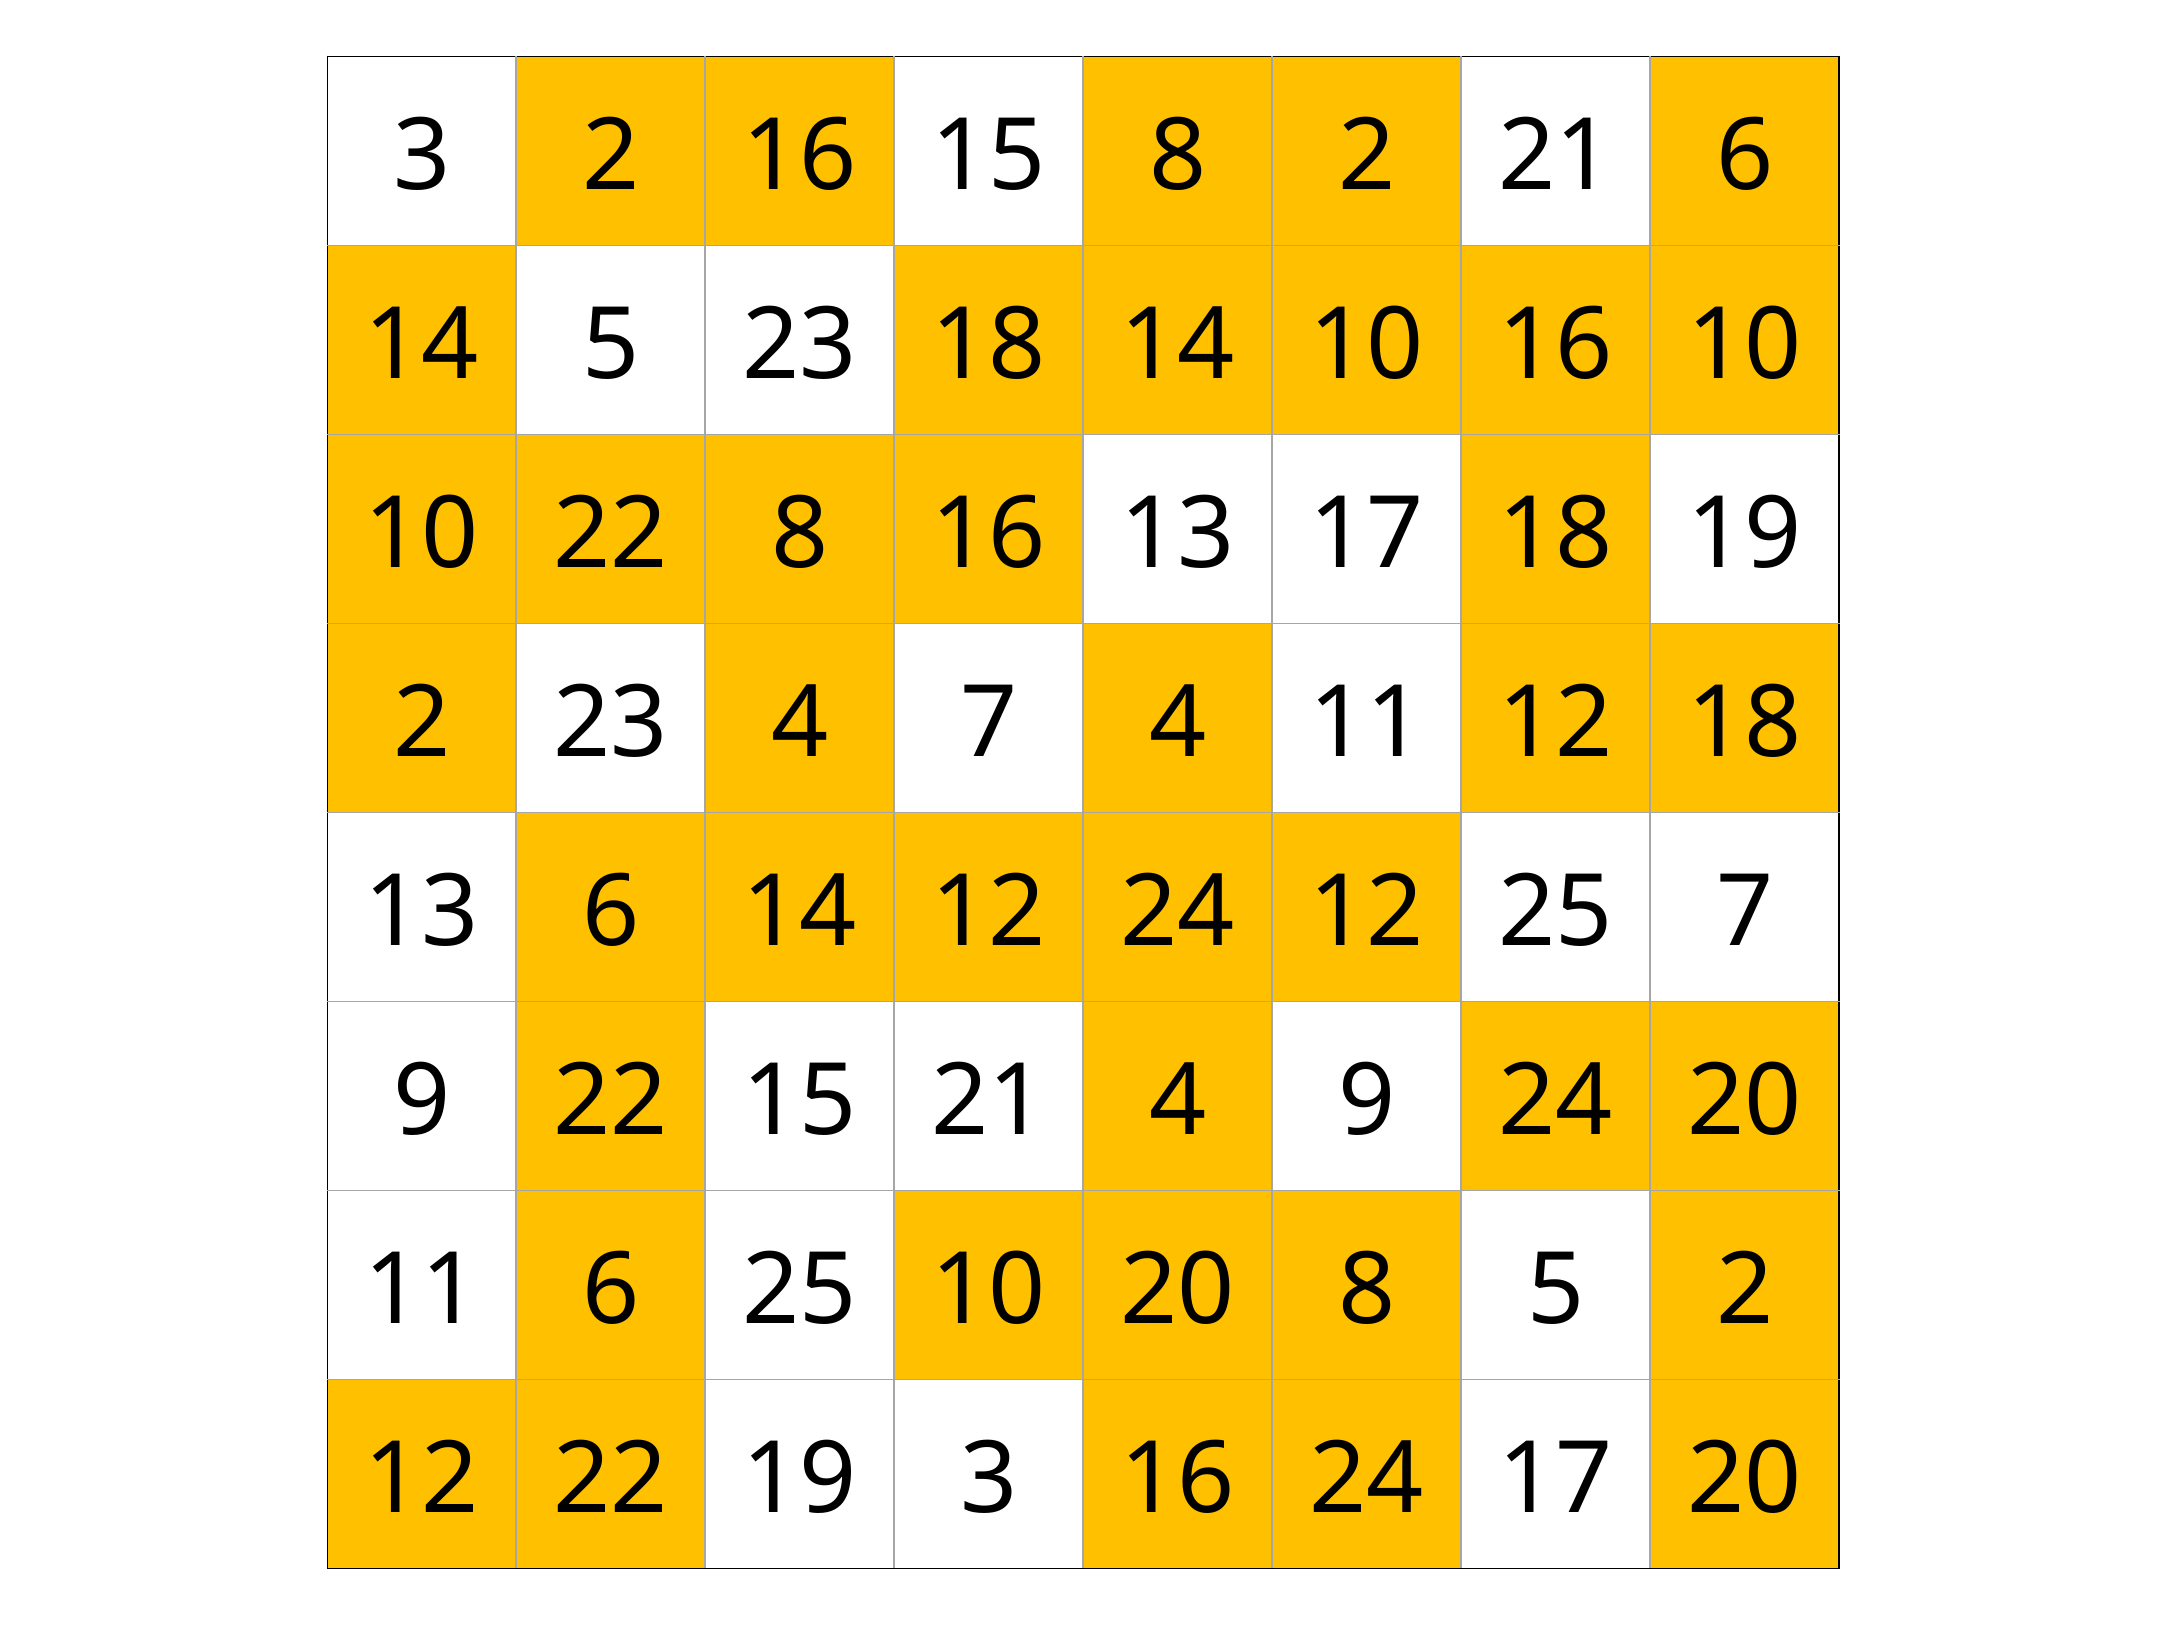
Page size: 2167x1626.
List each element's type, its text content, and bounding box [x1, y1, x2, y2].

table_cell 10 [328, 435, 515, 623]
table_cell 11 [1273, 624, 1460, 812]
table_cell 23 [706, 246, 893, 434]
table_cell 10 [1651, 246, 1838, 434]
table_cell 10 [1273, 246, 1460, 434]
table_cell 12 [1273, 813, 1460, 1001]
table_cell 16 [1462, 246, 1649, 434]
table_cell 9 [328, 1002, 515, 1190]
table_cell 21 [895, 1002, 1082, 1190]
table_header 2 [517, 57, 704, 245]
table_cell 25 [1462, 813, 1649, 1001]
table_cell 24 [1084, 813, 1271, 1001]
table_cell 7 [895, 624, 1082, 812]
table_cell 22 [517, 1002, 704, 1190]
table_cell 25 [706, 1191, 893, 1379]
table_cell 15 [706, 1002, 893, 1190]
table_header 2 [1273, 57, 1460, 245]
table_cell 22 [517, 1380, 704, 1568]
table_cell 24 [1273, 1380, 1460, 1568]
table_cell 12 [895, 813, 1082, 1001]
table_cell 14 [706, 813, 893, 1001]
table_cell 3 [895, 1380, 1082, 1568]
table_cell 19 [1651, 435, 1838, 623]
table_cell 5 [1462, 1191, 1649, 1379]
table_cell 17 [1273, 435, 1460, 623]
table_cell 20 [1651, 1380, 1838, 1568]
table_cell 9 [1273, 1002, 1460, 1190]
table_cell 14 [328, 246, 515, 434]
table_cell 12 [1462, 624, 1649, 812]
table_cell 7 [1651, 813, 1838, 1001]
table_cell 18 [1651, 624, 1838, 812]
table_cell 2 [1651, 1191, 1838, 1379]
table_cell 8 [706, 435, 893, 623]
table_header 8 [1084, 57, 1271, 245]
table_cell 17 [1462, 1380, 1649, 1568]
table_cell 13 [328, 813, 515, 1001]
table_cell 4 [706, 624, 893, 812]
table_header 15 [895, 57, 1082, 245]
table_cell 13 [1084, 435, 1271, 623]
table_cell 11 [328, 1191, 515, 1379]
table_cell 19 [706, 1380, 893, 1568]
table_header 21 [1462, 57, 1649, 245]
table_cell 10 [895, 1191, 1082, 1379]
table_cell 20 [1084, 1191, 1271, 1379]
table_cell 5 [517, 246, 704, 434]
table_cell 16 [1084, 1380, 1271, 1568]
table_cell 18 [895, 246, 1082, 434]
table_cell 6 [517, 813, 704, 1001]
table_cell 2 [328, 624, 515, 812]
table_cell 23 [517, 624, 704, 812]
table_header 16 [706, 57, 893, 245]
table_cell 4 [1084, 624, 1271, 812]
table_cell 6 [517, 1191, 704, 1379]
table_cell 14 [1084, 246, 1271, 434]
table_header 3 [328, 57, 515, 245]
table_cell 16 [895, 435, 1082, 623]
table_cell 20 [1651, 1002, 1838, 1190]
table_cell 22 [517, 435, 704, 623]
table_cell 18 [1462, 435, 1649, 623]
table_cell 4 [1084, 1002, 1271, 1190]
table_cell 12 [328, 1380, 515, 1568]
table_cell 8 [1273, 1191, 1460, 1379]
table_header 6 [1651, 57, 1838, 245]
table_cell 24 [1462, 1002, 1649, 1190]
